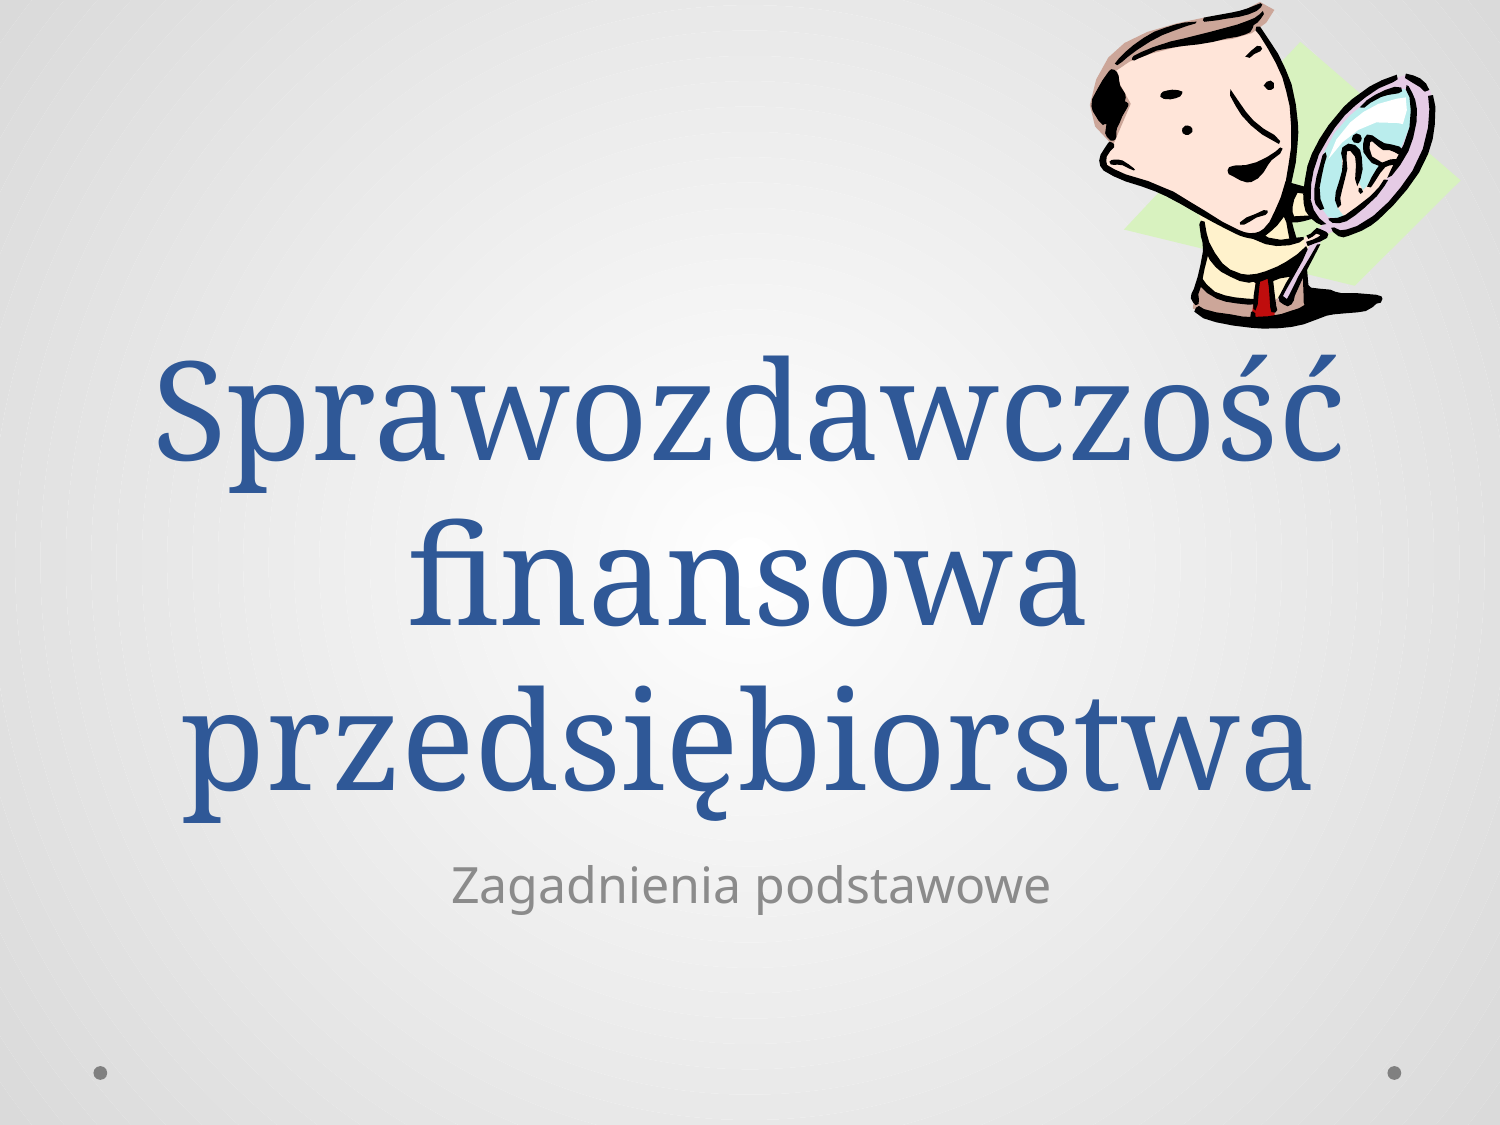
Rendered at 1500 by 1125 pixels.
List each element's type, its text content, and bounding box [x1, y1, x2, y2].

subtitle Zagadnienia podstawowe [226, 845, 1278, 1047]
title Sprawozdawczość finansowa przedsiębiorstwa [112, 125, 1388, 826]
picture [1089, 0, 1464, 332]
